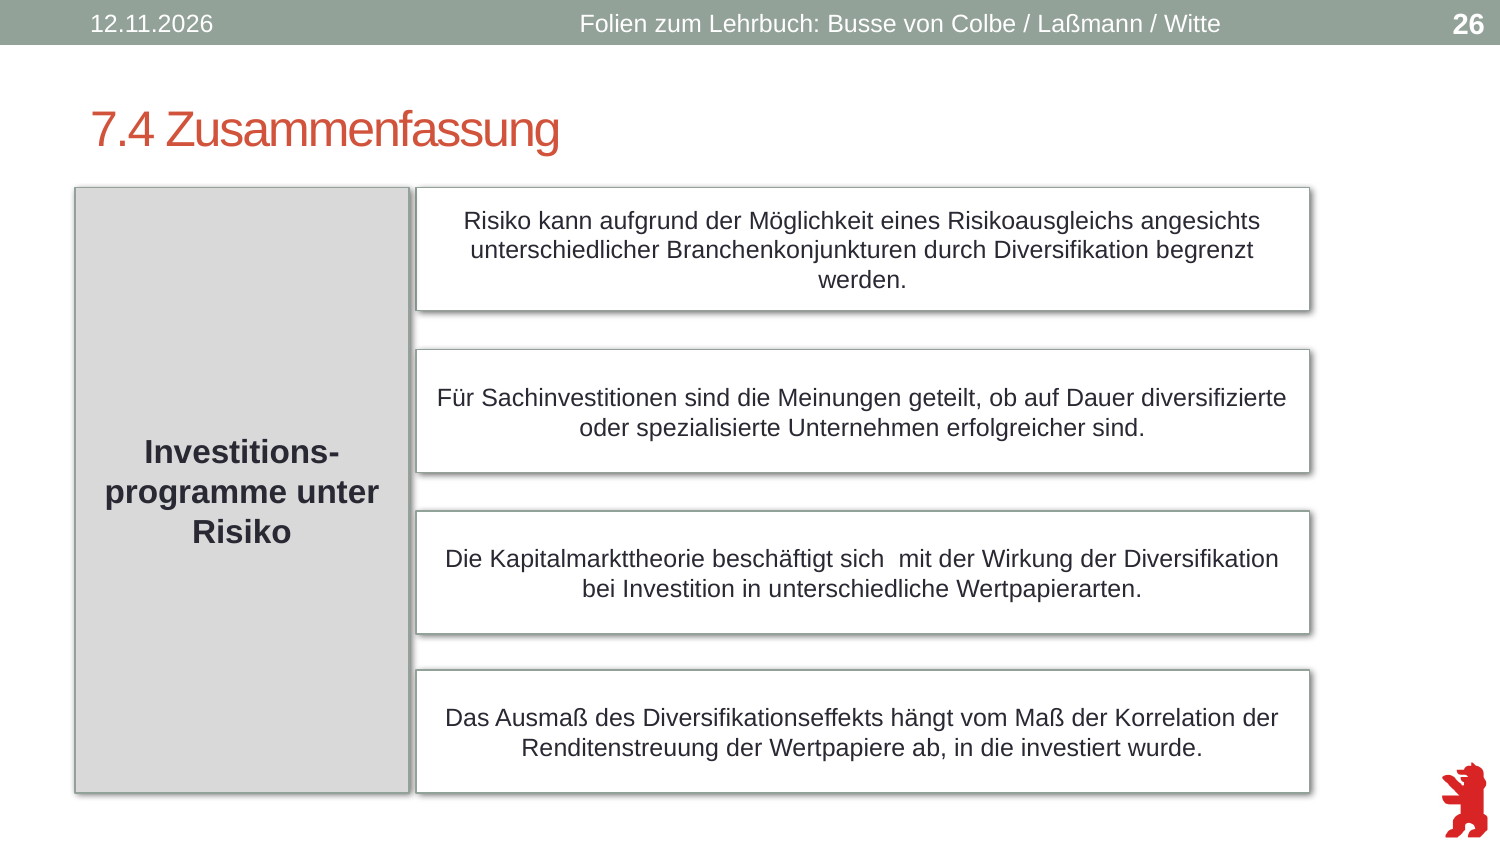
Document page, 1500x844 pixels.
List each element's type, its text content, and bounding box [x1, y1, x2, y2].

text_box Das Ausmaß des Diversifikationseffekts hängt vom Maß der Korrelation der Renditenstreuung der Wertpapiere ab, in die investiert wurde. [415, 669, 1310, 794]
picture [1434, 760, 1500, 844]
text_box Investitions-programme unter Risiko [74, 187, 410, 794]
slide_number 26 [1325, 2, 1500, 43]
title 7.4 Zusammenfassung [75, 65, 1425, 188]
footer Folien zum Lehrbuch: Busse von Colbe / Laßmann / Witte [562, 2, 1238, 43]
text_box Risiko kann aufgrund der Möglichkeit eines Risikoausgleichs angesichts unterschiedlicher Branchenkonjunkturen durch Diversifikation begrenzt werden. [416, 187, 1310, 311]
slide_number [75, 2, 550, 43]
text_box Für Sachinvestitionen sind die Meinungen geteilt, ob auf Dauer diversifizierte oder spezialisierte Unternehmen erfolgreicher sind. [415, 349, 1310, 473]
text_box Die Kapitalmarkttheorie beschäftigt sich mit der Wirkung der Diversifikation bei Investition in unterschiedliche Wertpapierarten. [415, 510, 1310, 635]
